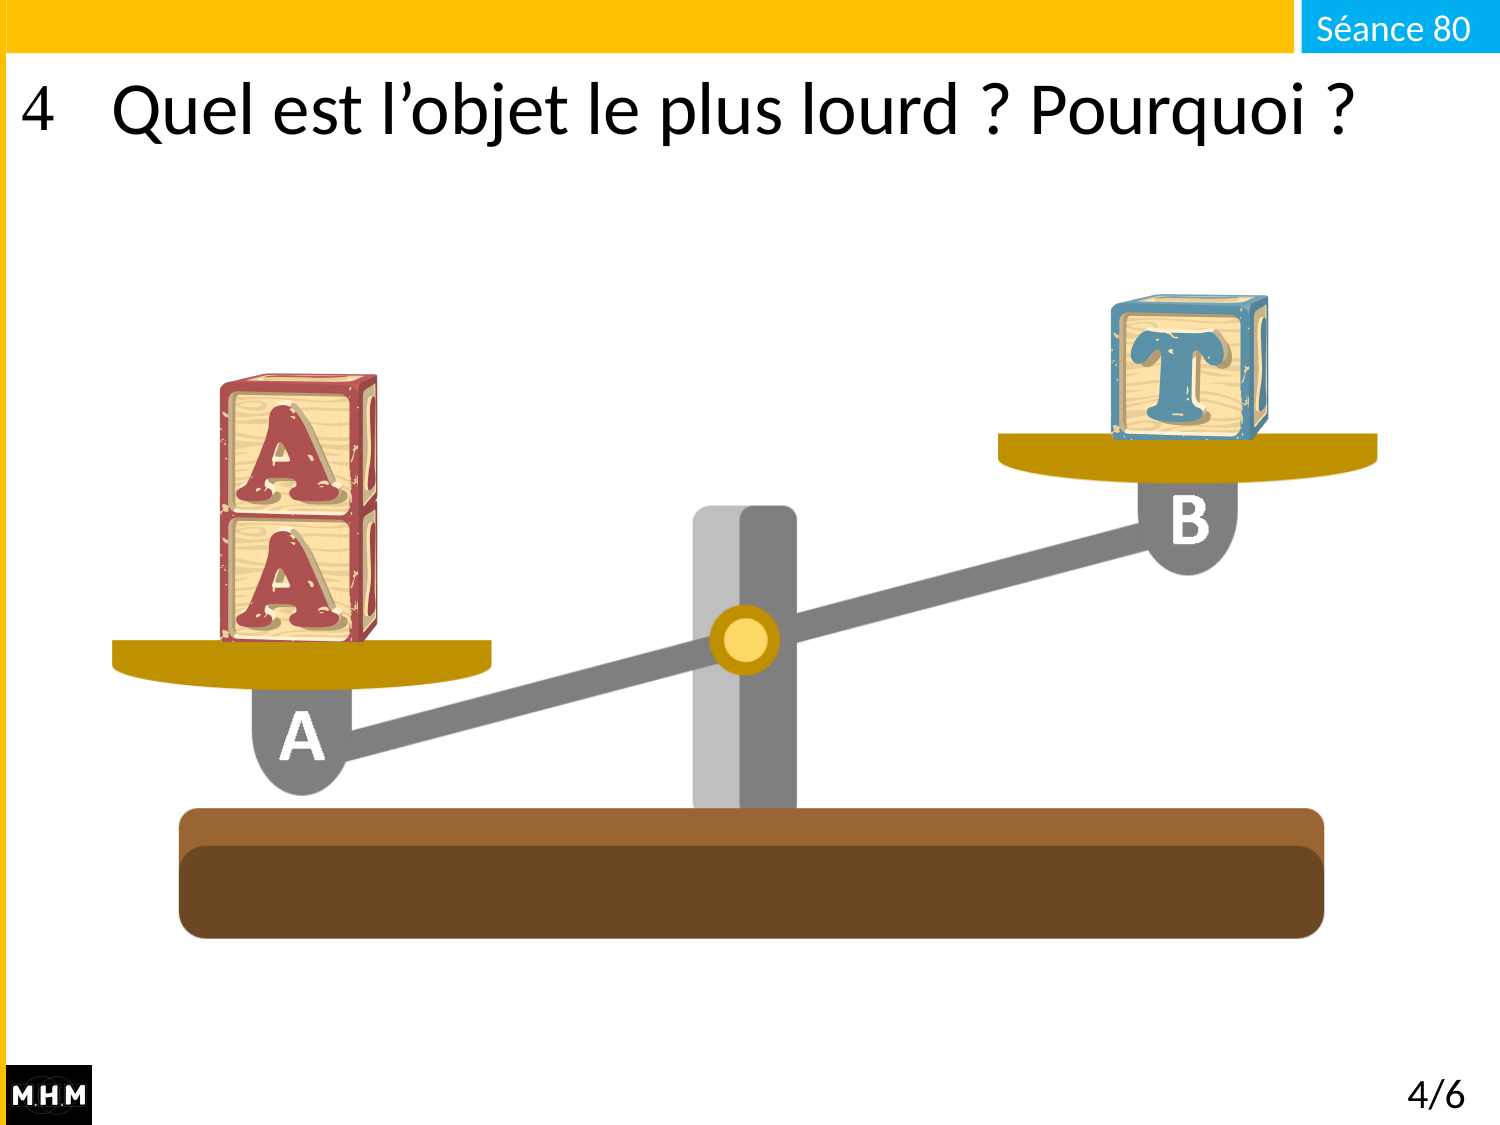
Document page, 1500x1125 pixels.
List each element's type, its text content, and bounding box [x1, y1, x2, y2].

list 4/6 [1373, 1064, 1500, 1125]
title Quel est l’objet le plus lourd ? Pourquoi ? [96, 60, 1391, 160]
picture [6, 1065, 92, 1125]
picture [109, 291, 1391, 947]
